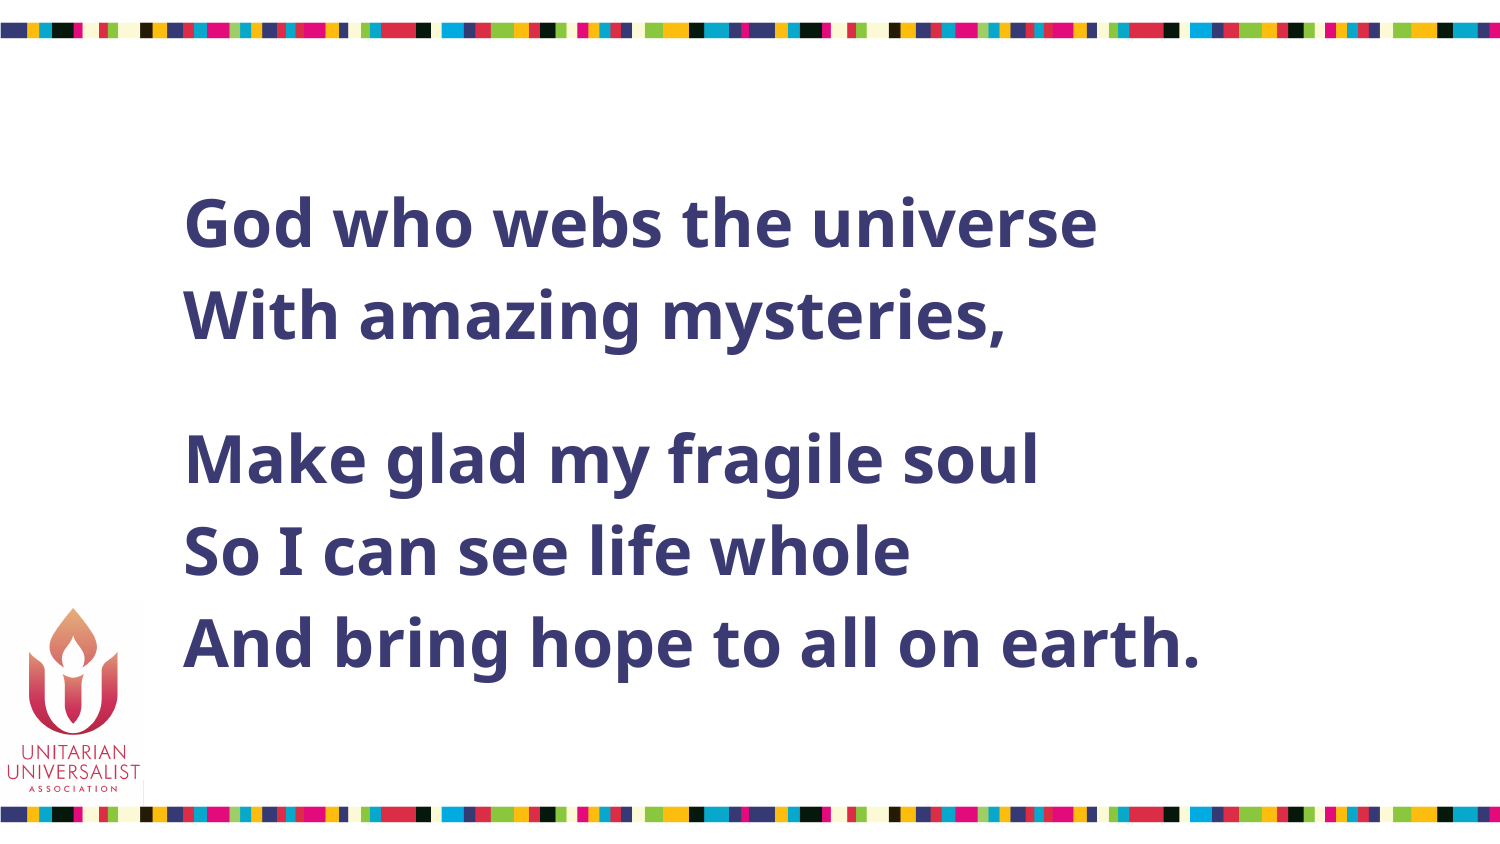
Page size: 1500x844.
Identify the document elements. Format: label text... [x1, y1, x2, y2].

text_box God who webs the universe With amazing mysteries, Make glad my fragile soul So I can see life whole And bring hope to all on earth. [168, 154, 1421, 696]
picture [0, 600, 1500, 824]
picture [0, 22, 1500, 40]
